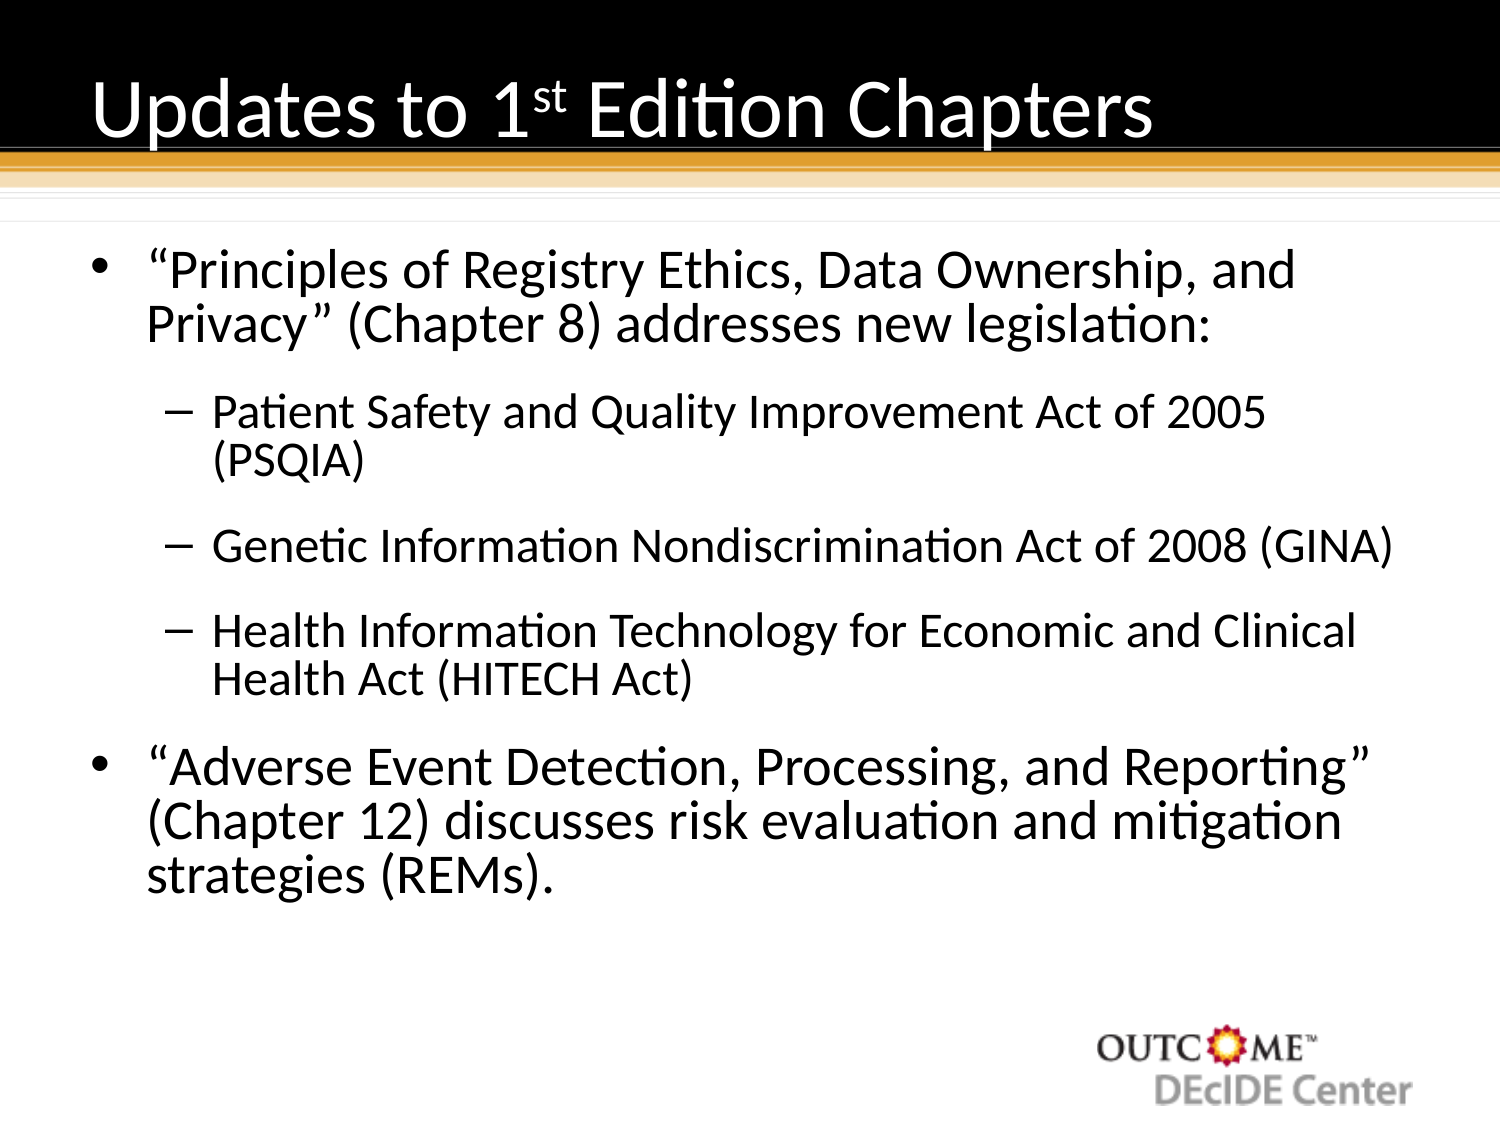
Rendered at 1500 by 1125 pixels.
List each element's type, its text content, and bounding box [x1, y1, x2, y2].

picture [0, 0, 1500, 223]
picture [1097, 1024, 1413, 1106]
title Updates to 1st Edition Chapters [74, 44, 1426, 163]
list “Principles of Registry Ethics, Data Ownership, and Privacy” (Chapter 8) addresses new legislation: Patient Safety and Quality Improvement Act of 2005 (PSQIA) Genetic Information Nondiscrimination Act of 2008 (GINA) Health Information Technology for Economic and Clinical Health Act (HITECH Act) “Adverse Event Detection, Processing, and Reporting” (Chapter 12) discusses risk evaluation and mitigation strategies (REMs). [74, 237, 1426, 976]
